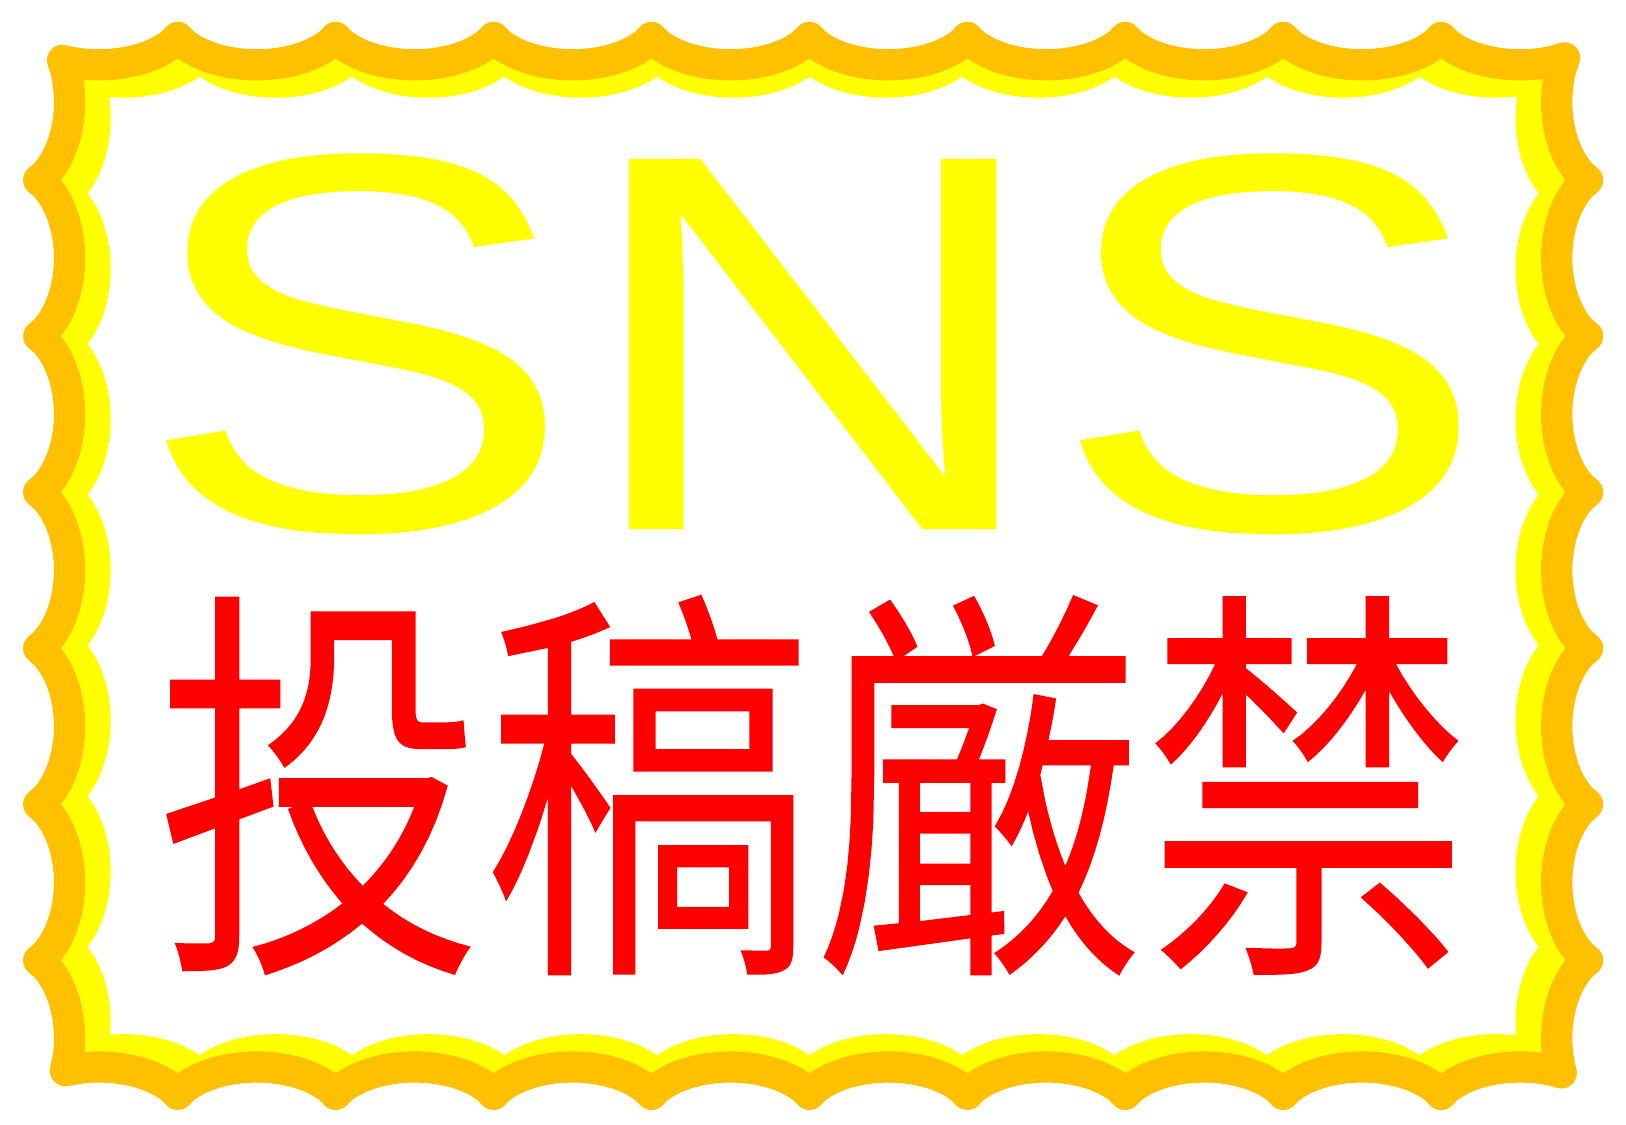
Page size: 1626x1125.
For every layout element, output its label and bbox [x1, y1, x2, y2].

text_box [38, 37, 1588, 1095]
text_box [165, 152, 1459, 977]
